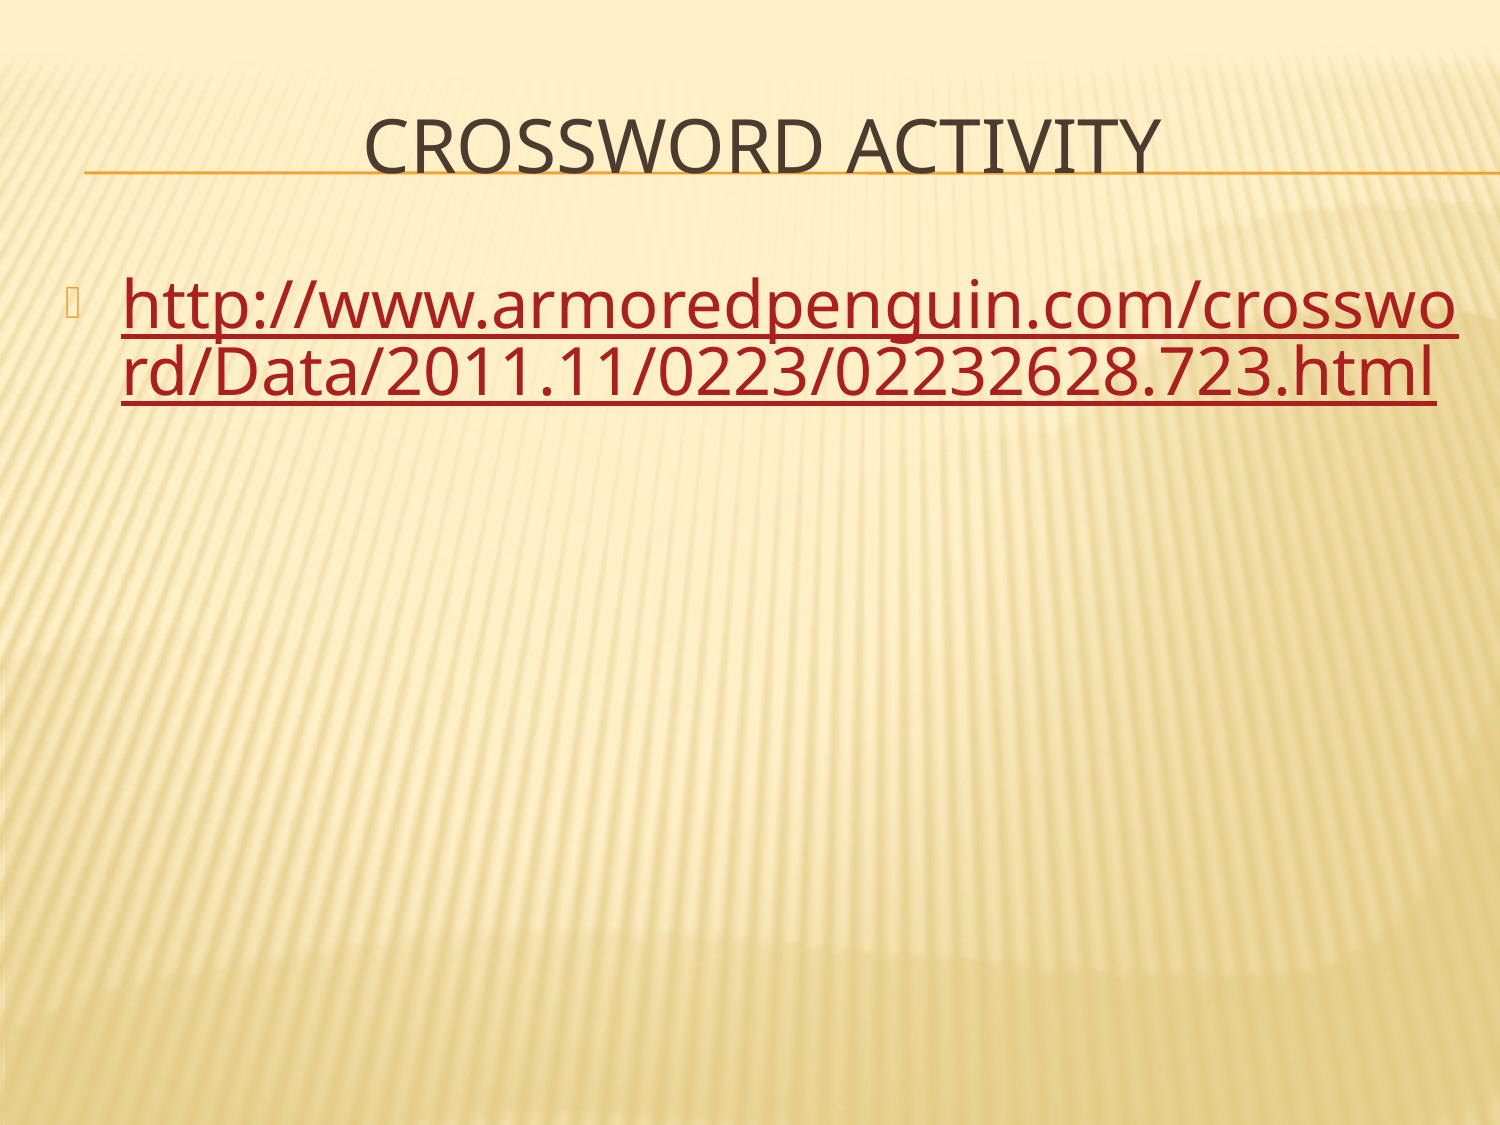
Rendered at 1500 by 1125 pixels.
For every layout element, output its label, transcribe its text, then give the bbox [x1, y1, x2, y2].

list http://www.armoredpenguin.com/crossword/Data/2011.11/0223/02232628.723.html [50, 254, 1475, 998]
title Crossword activity [50, 75, 1475, 213]
